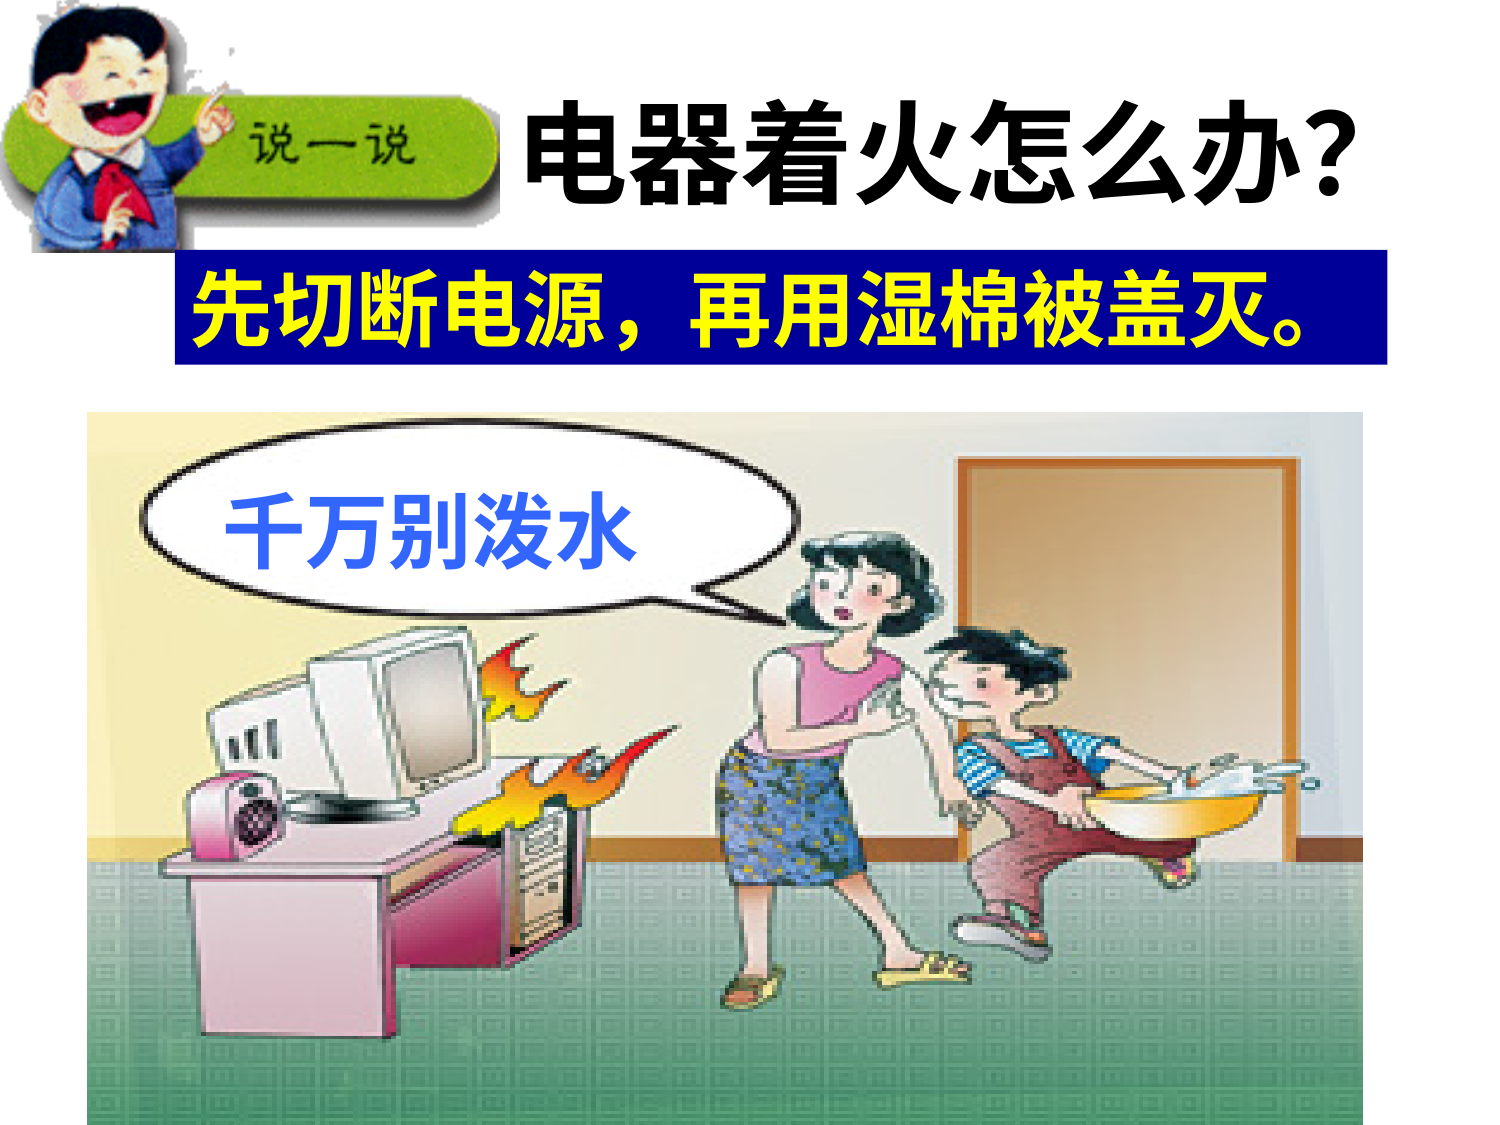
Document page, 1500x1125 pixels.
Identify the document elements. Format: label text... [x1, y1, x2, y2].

text_box 先切断电源，再用湿棉被盖灭。 [174, 249, 1388, 365]
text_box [87, 412, 1363, 1125]
list 电器着火怎么办？ [504, 74, 1500, 286]
picture [0, 0, 501, 254]
